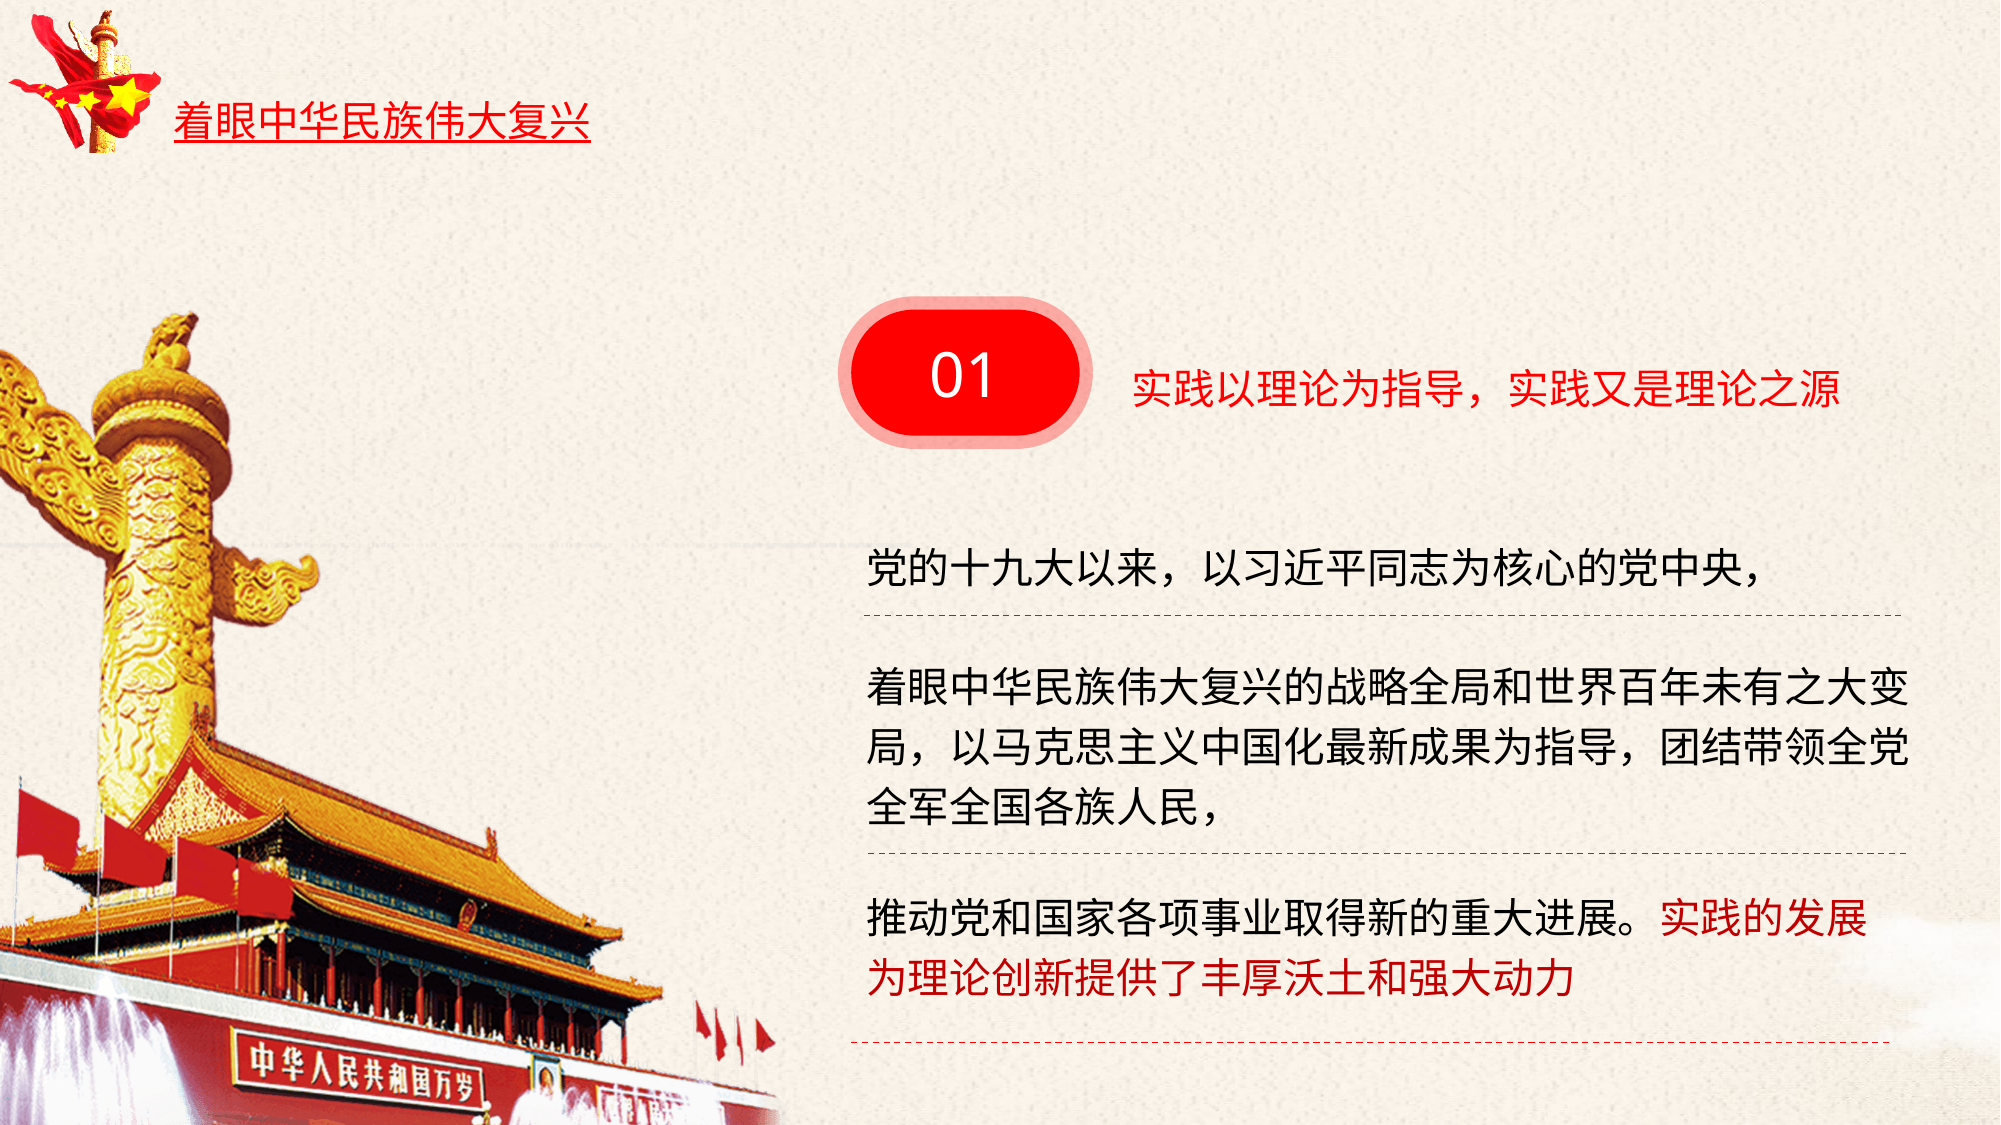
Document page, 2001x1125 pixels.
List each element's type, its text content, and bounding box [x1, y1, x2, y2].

text_box 党的十九大以来，以习近平同志为核心的党中央， [914, 508, 1936, 599]
text_box 着眼中华民族伟大复兴的战略全局和世界百年未有之大变局，以马克思主义中国化最新成果为指导，团结带领全党全军全国各族人民， [914, 643, 1936, 838]
text_box 推动党和国家各项事业取得新的重大进展。实践的发展为理论创新提供了丰厚沃土和强大动力 [914, 874, 1915, 1069]
text_box 着眼中华民族伟大复兴 [167, 87, 676, 153]
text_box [914, 309, 1973, 436]
picture [0, 0, 2000, 1125]
